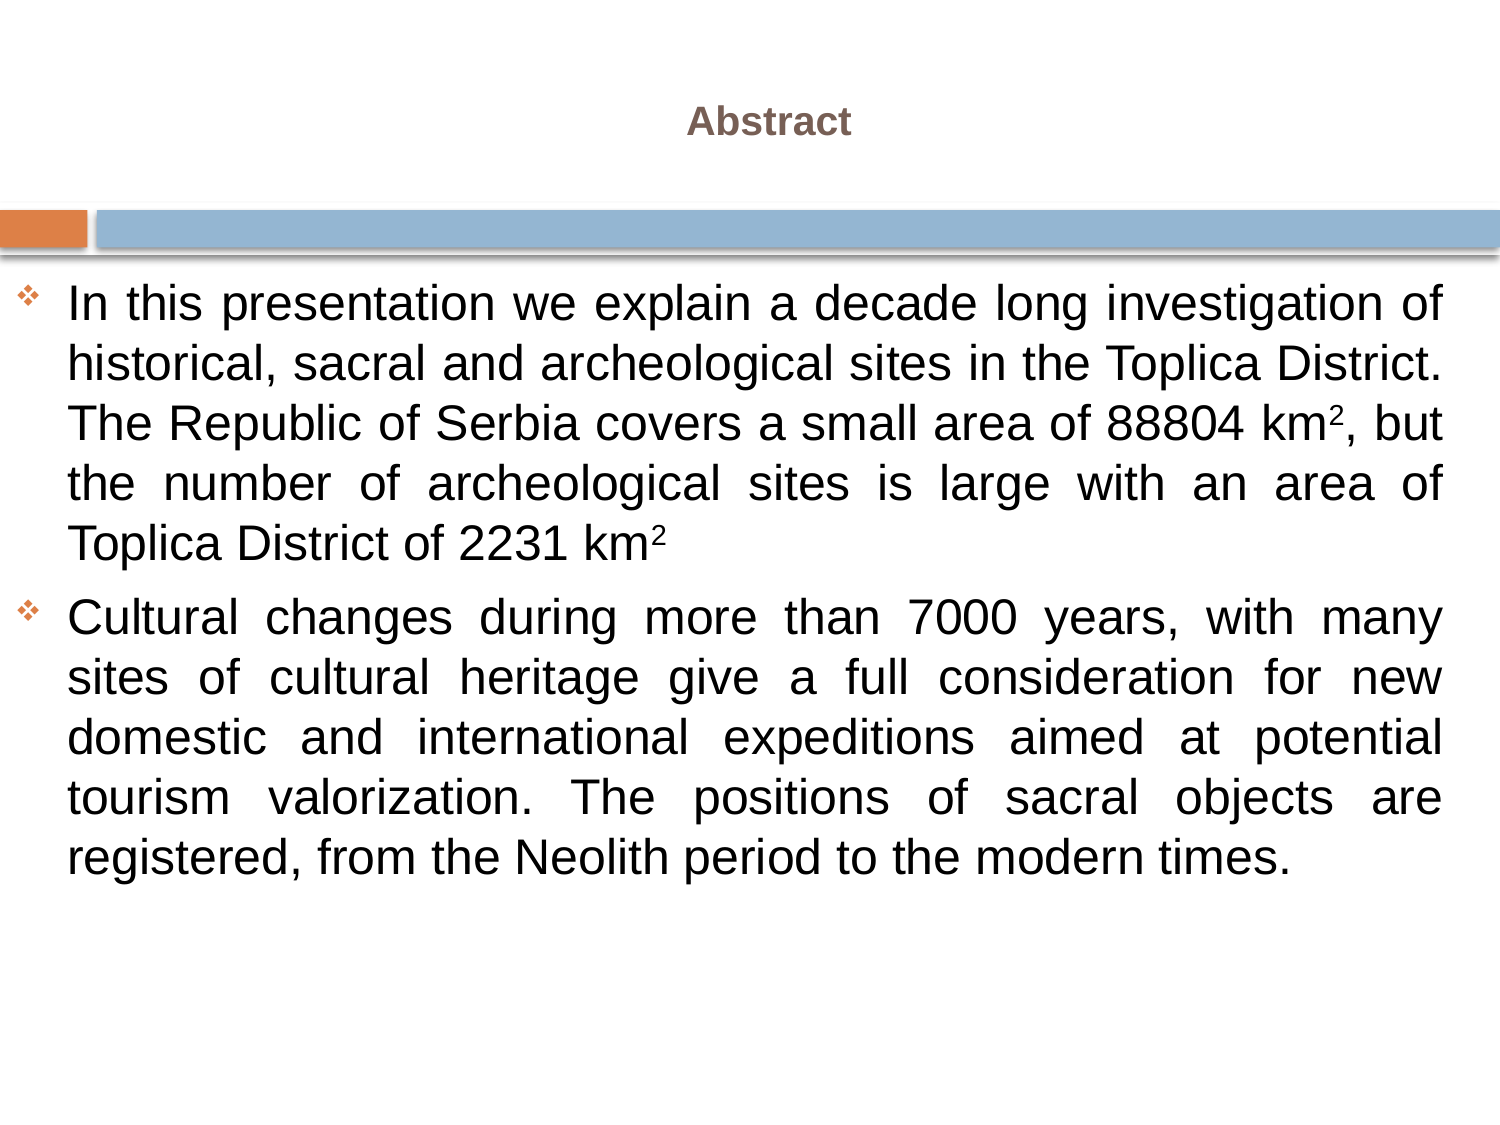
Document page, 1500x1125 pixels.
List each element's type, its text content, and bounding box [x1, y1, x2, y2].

list In this presentation we explain a decade long investigation of historical, sacral and archeological sites in the Toplica District. The Republic of Serbia covers a small area of 88804 km2, but the number of archeological sites is large with an area of Toplica District of 2231 km2 Cultural changes during more than 7000 years, with many sites of cultural heritage give a full consideration for new domestic and international expeditions aimed at potential tourism valorization. The positions of sacral objects are registered, from the Neolith period to the modern times. [0, 262, 1459, 1125]
title Abstract [100, 37, 1438, 200]
